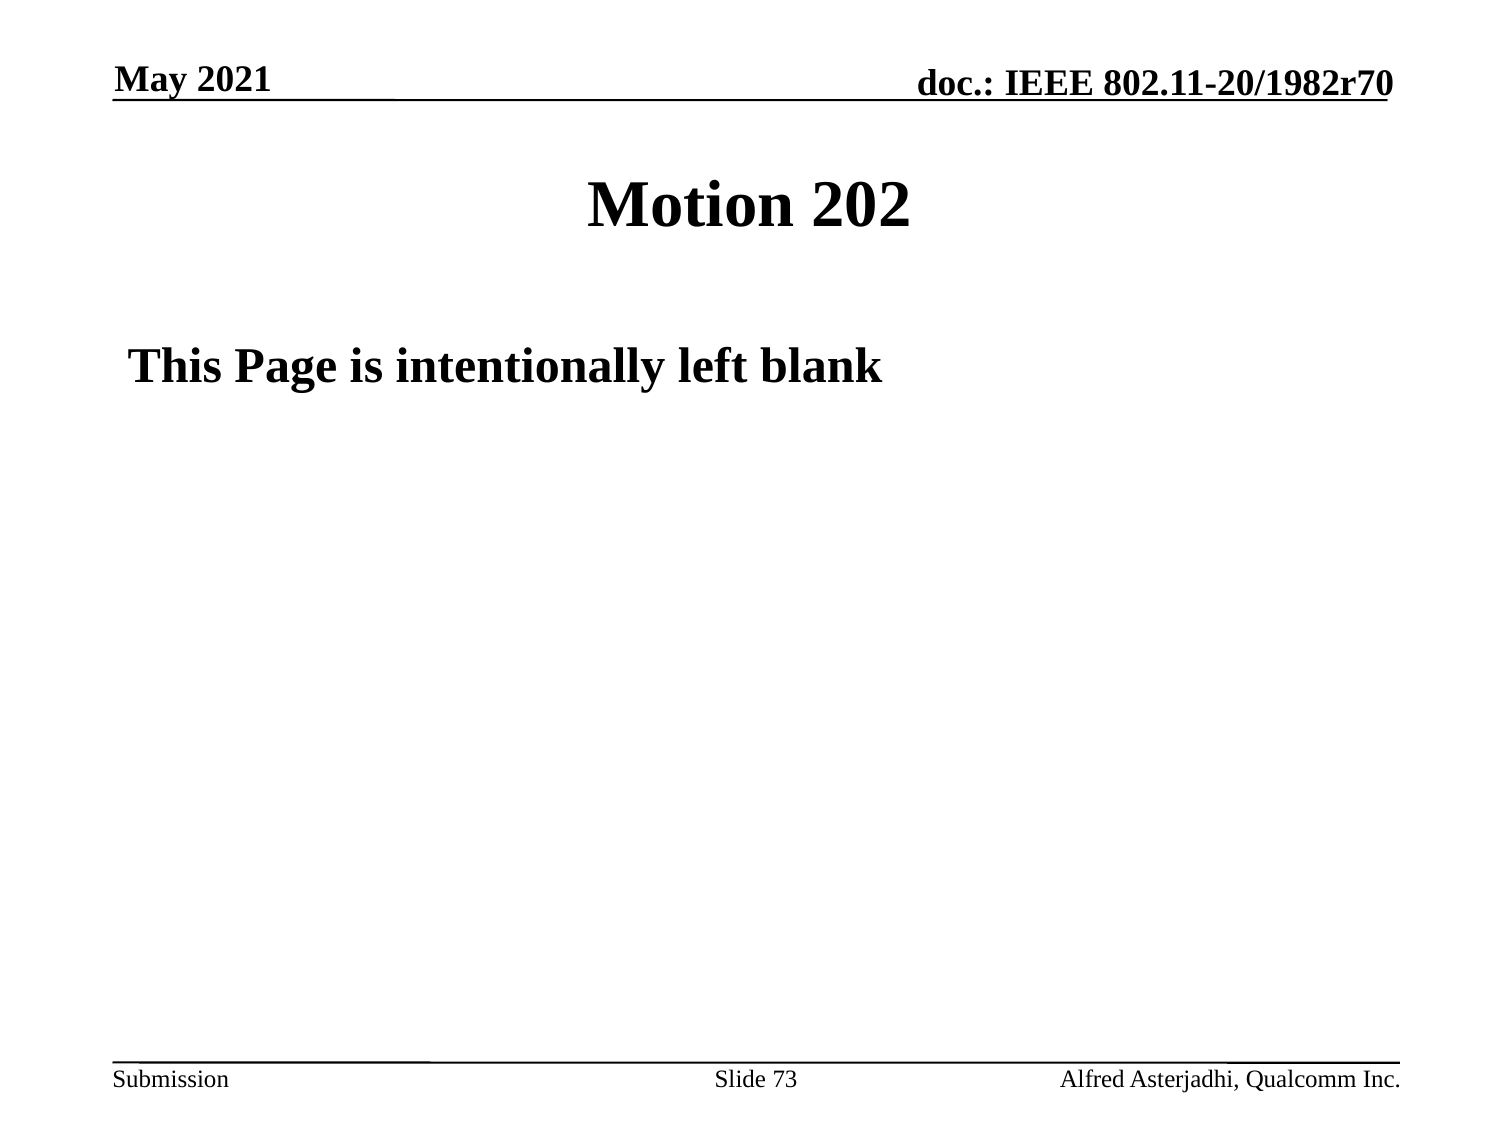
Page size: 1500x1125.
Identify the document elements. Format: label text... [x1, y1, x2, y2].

slide_number Slide 73 [712, 1061, 800, 1123]
footer Alfred Asterjadhi, Qualcomm Inc. [878, 1061, 1402, 1093]
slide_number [114, 54, 423, 100]
list This Page is intentionally left blank [112, 324, 1388, 1000]
title Motion 202 [112, 112, 1388, 288]
